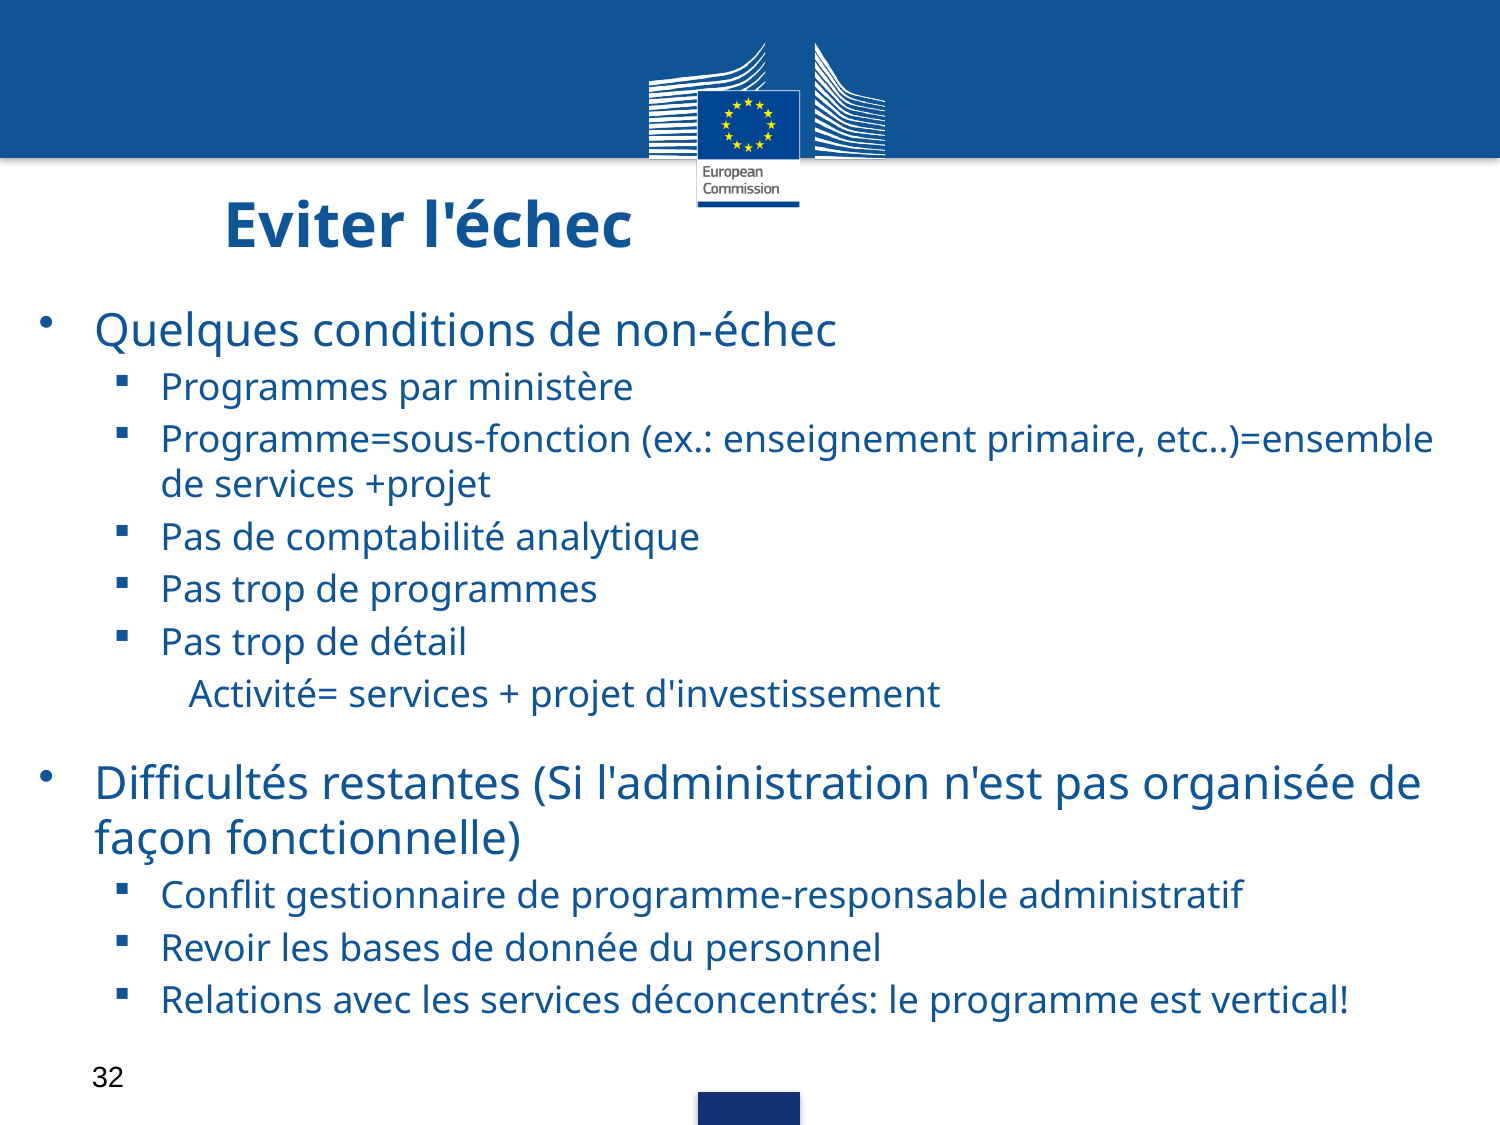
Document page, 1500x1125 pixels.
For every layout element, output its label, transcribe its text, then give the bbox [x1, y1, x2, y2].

slide_number 32 [76, 1022, 553, 1102]
title Eviter l'échec [0, 128, 1278, 317]
list Quelques conditions de non-échec Programmes par ministère Programme=sous-fonction (ex.: enseignement primaire, etc..)=ensemble de services +projet Pas de comptabilité analytique Pas trop de programmes Pas trop de détail Activité= services + projet d'investissement Difficultés restantes (Si l'administration n'est pas organisée de façon fonctionnelle) Conflit gestionnaire de programme-responsable administratif Revoir les bases de donnée du personnel Relations avec les services déconcentrés: le programme est vertical! [23, 292, 1500, 908]
picture [649, 42, 885, 128]
